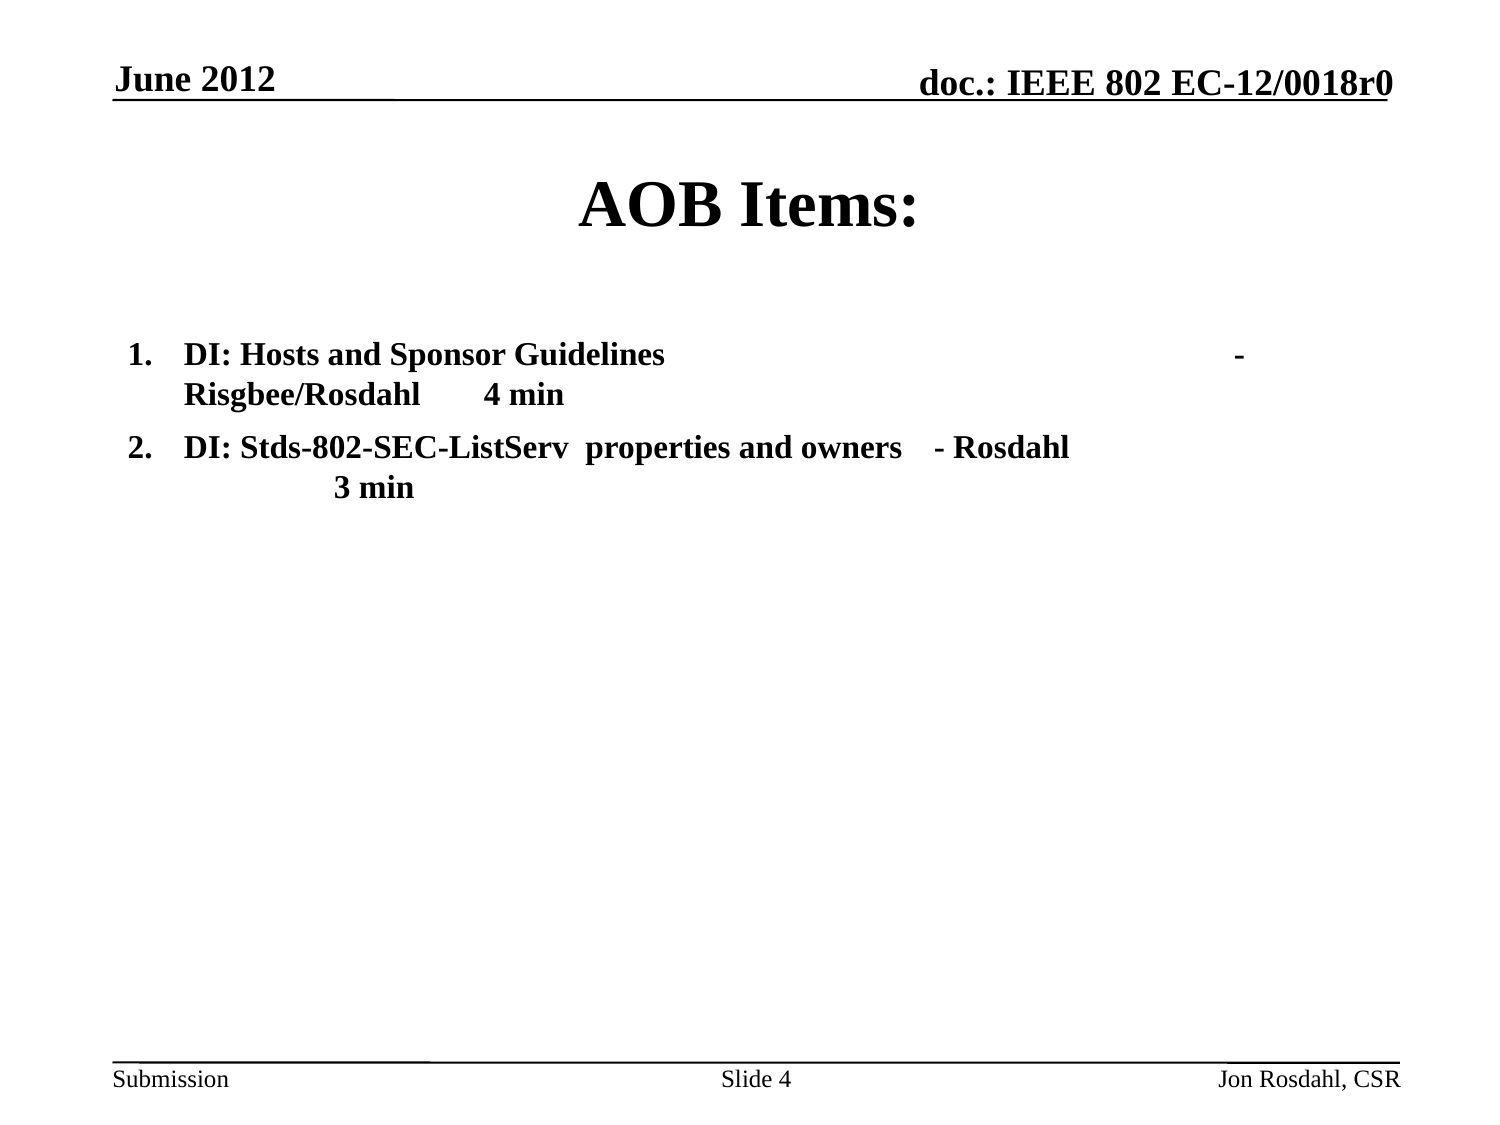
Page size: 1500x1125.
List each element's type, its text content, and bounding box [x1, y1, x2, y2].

title AOB Items: [112, 112, 1388, 288]
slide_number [114, 54, 423, 100]
list DI: Hosts and Sponsor Guidelines - Risgbee/Rosdahl 4 min DI: Stds-802-SEC-ListServ properties and owners - Rosdahl 3 min [112, 324, 1388, 1000]
slide_number Slide 4 [712, 1061, 800, 1123]
footer Jon Rosdahl, CSR [878, 1061, 1402, 1093]
